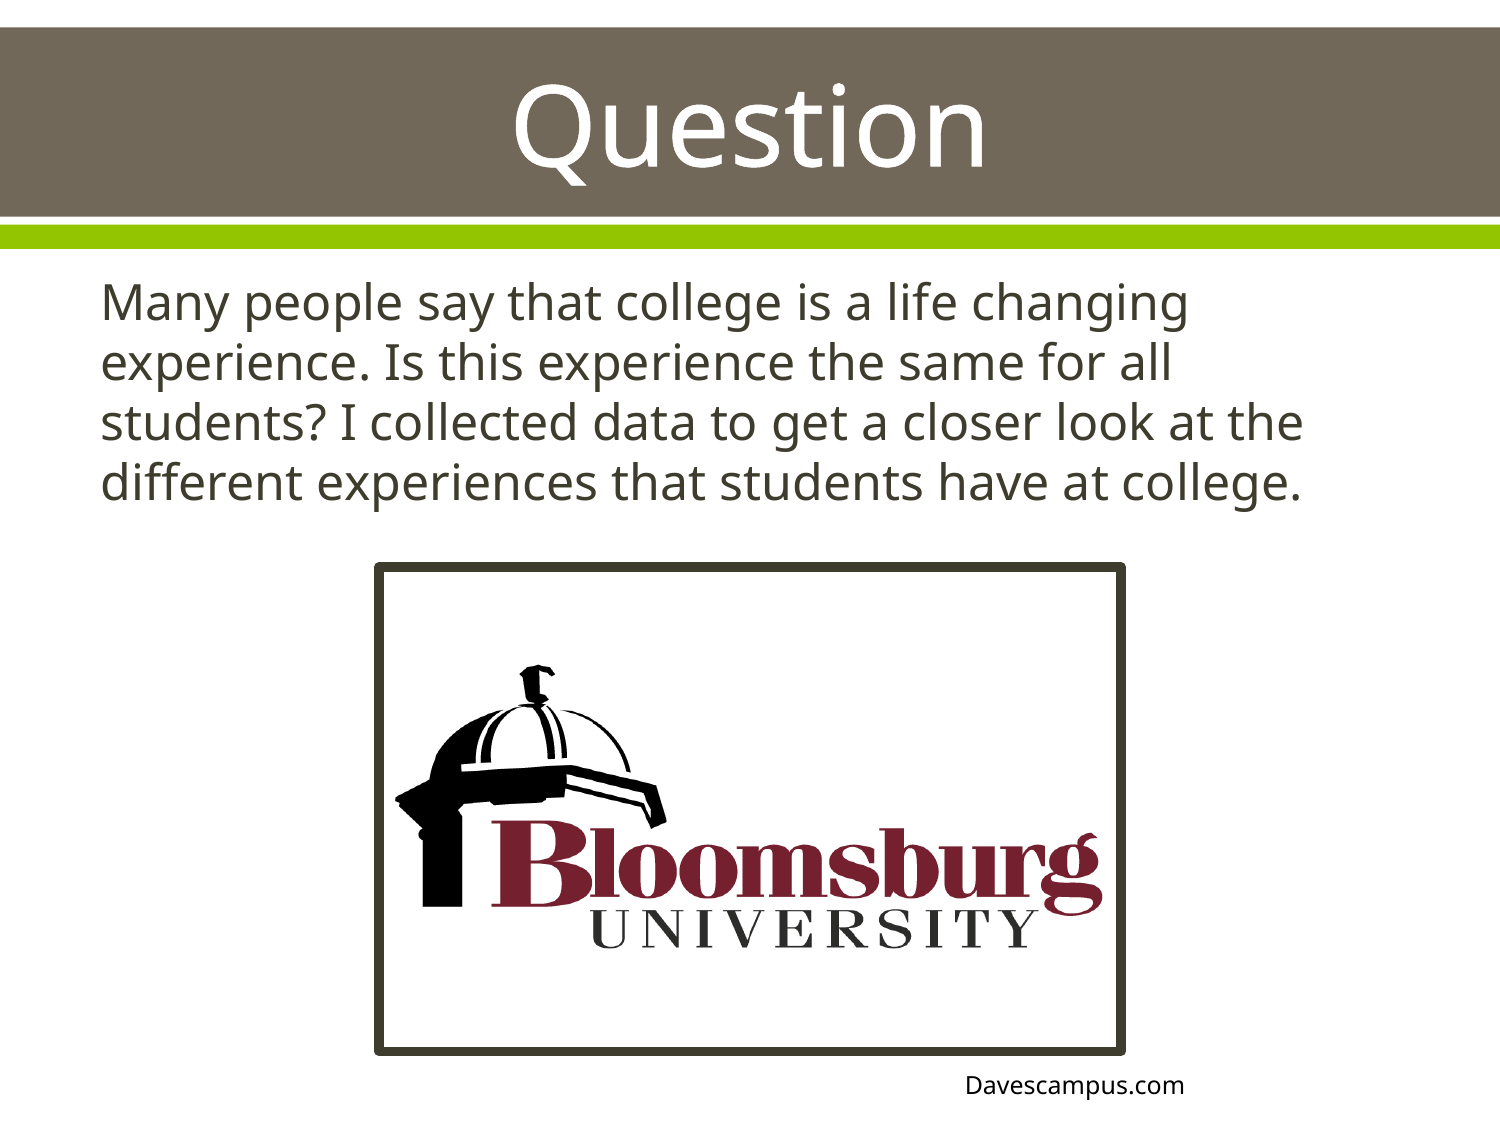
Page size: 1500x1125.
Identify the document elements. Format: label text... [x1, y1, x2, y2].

text_box Davescampus.com [950, 1062, 1300, 1108]
title Question [75, 29, 1425, 213]
list Many people say that college is a life changing experience. Is this experience the same for all students? I collected data to get a closer look at the different experiences that students have at college. [75, 262, 1425, 1059]
picture [383, 571, 1117, 1047]
